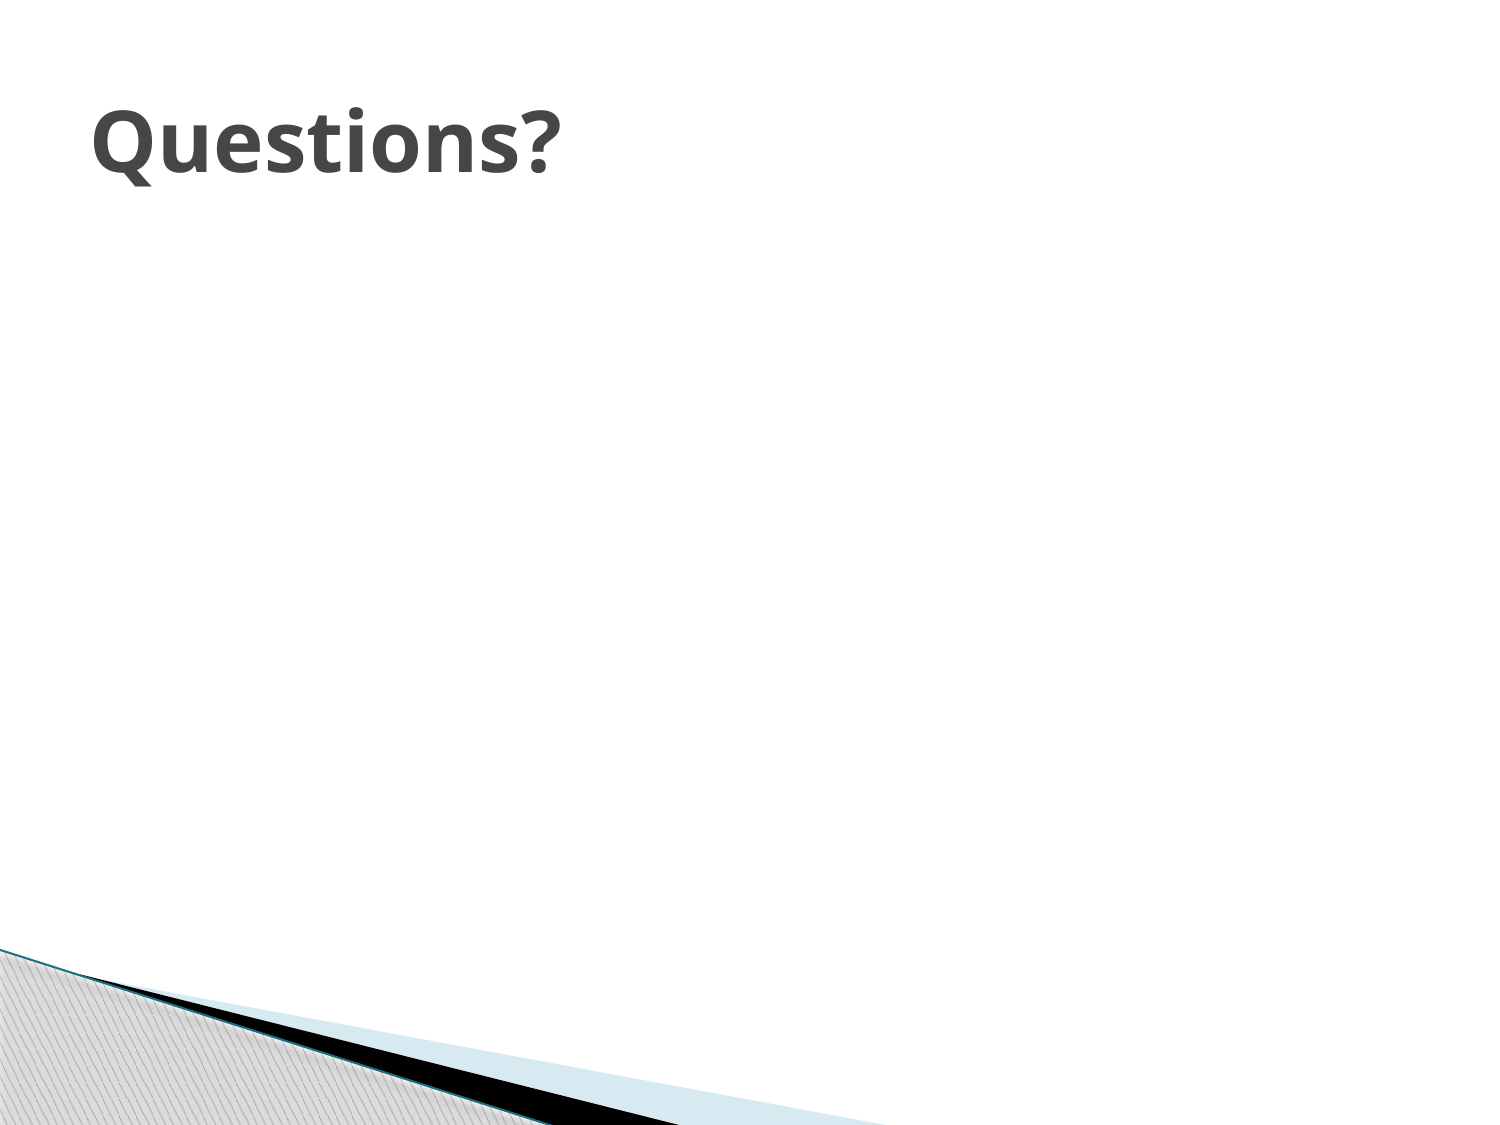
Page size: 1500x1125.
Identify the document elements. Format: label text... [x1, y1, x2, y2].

title Questions? [75, 45, 1425, 233]
